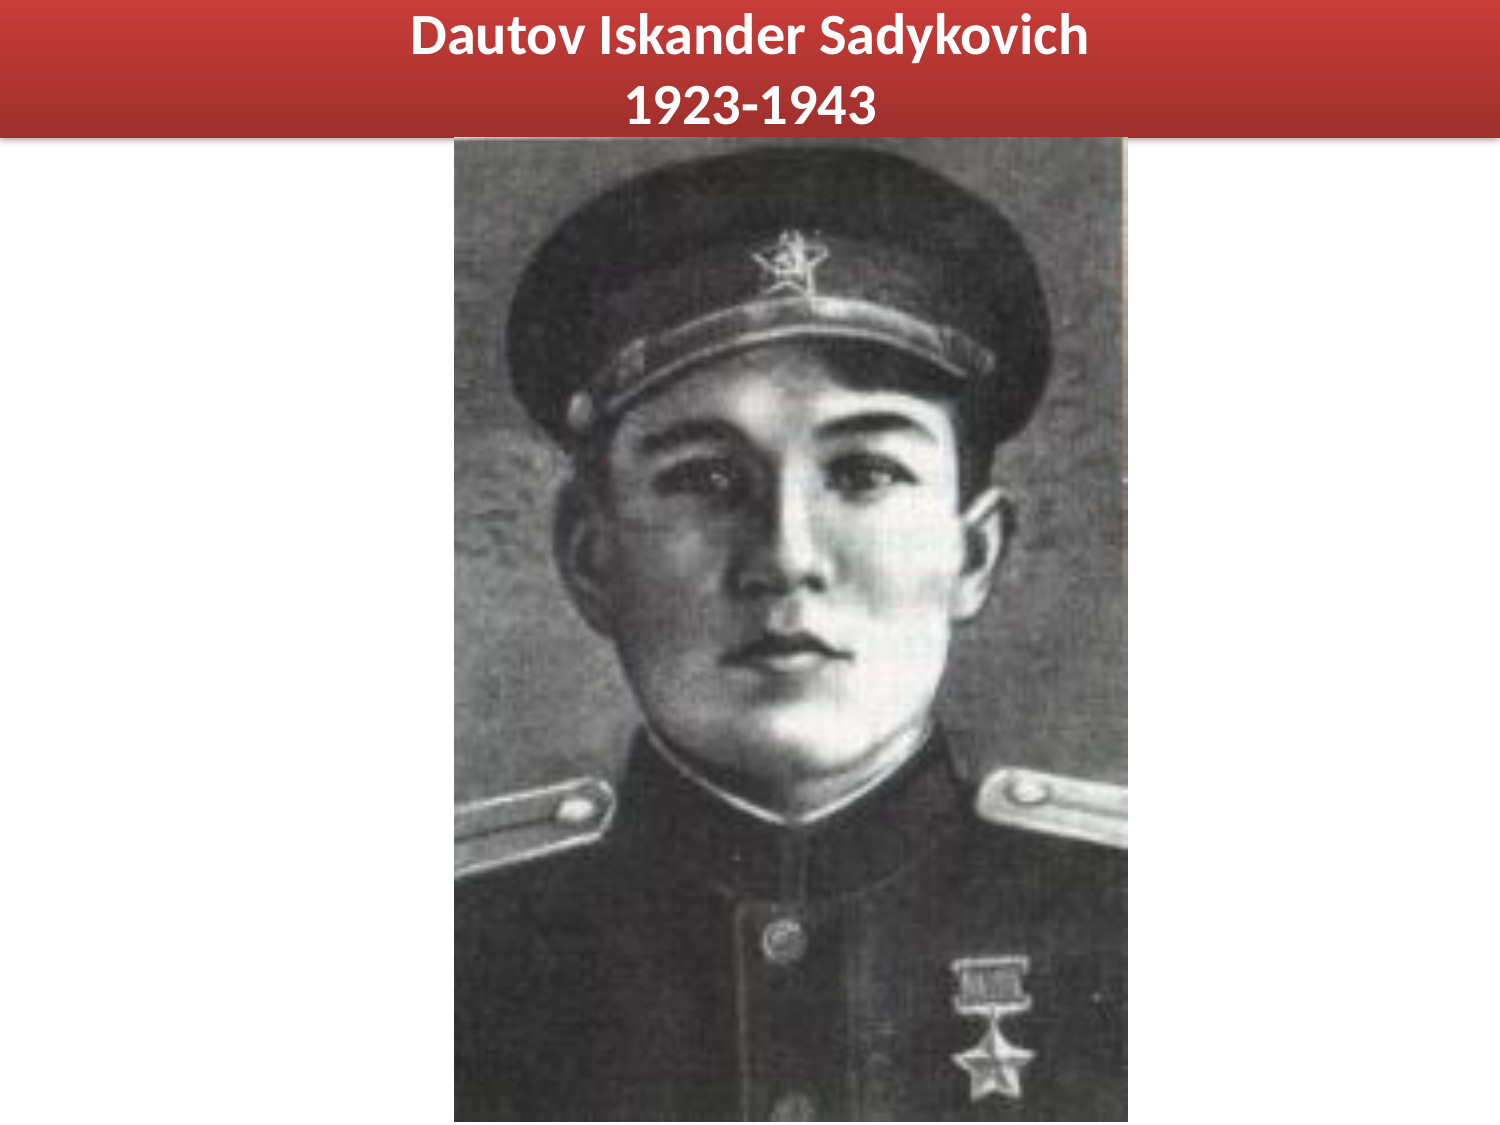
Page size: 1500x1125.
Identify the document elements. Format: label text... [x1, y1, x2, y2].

title Dautov Iskander Sadykovich 1923-1943 [0, 0, 1500, 138]
picture [454, 136, 1129, 1122]
